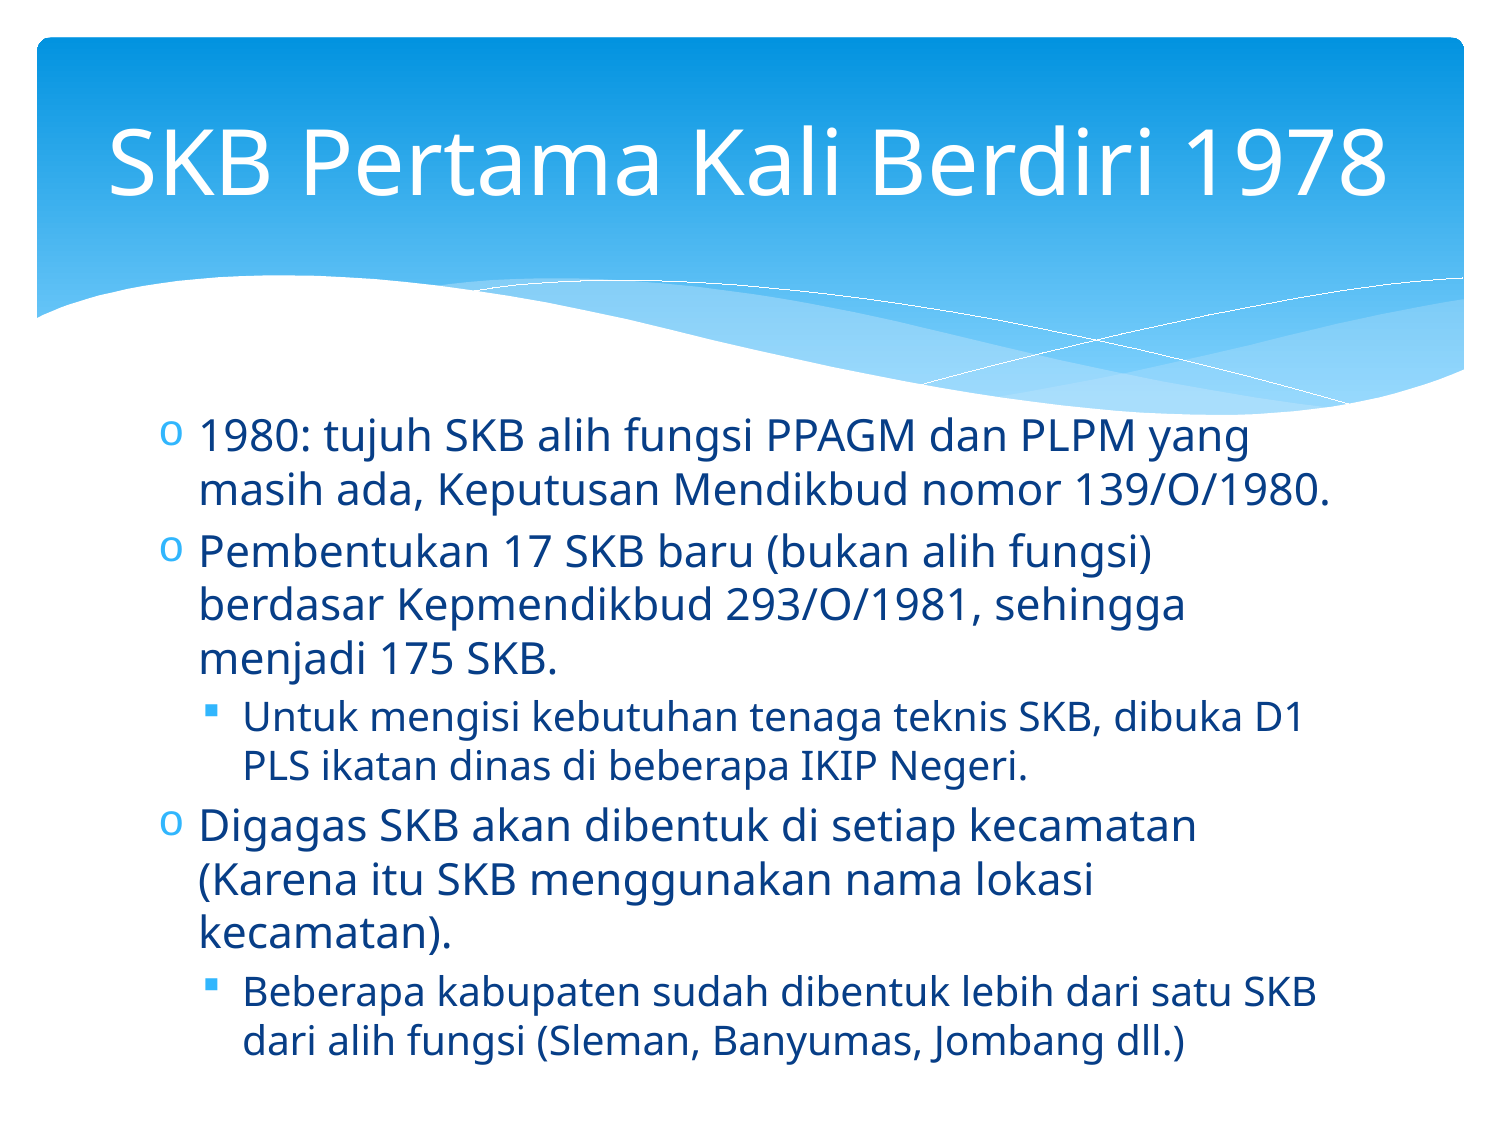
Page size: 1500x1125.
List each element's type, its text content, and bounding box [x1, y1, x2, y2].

list 1980: tujuh SKB alih fungsi PPAGM dan PLPM yang masih ada, Keputusan Mendikbud nomor 139/O/1980. Pembentukan 17 SKB baru (bukan alih fungsi) berdasar Kepmendikbud 293/O/1981, sehingga menjadi 175 SKB. Untuk mengisi kebutuhan tenaga teknis SKB, dibuka D1 PLS ikatan dinas di beberapa IKIP Negeri. Digagas SKB akan dibentuk di setiap kecamatan (Karena itu SKB menggunakan nama lokasi kecamatan). Beberapa kabupaten sudah dibentuk lebih dari satu SKB dari alih fungsi (Sleman, Banyumas, Jombang dll.) [143, 399, 1359, 1125]
title SKB Pertama Kali Berdiri 1978 [75, 55, 1425, 261]
